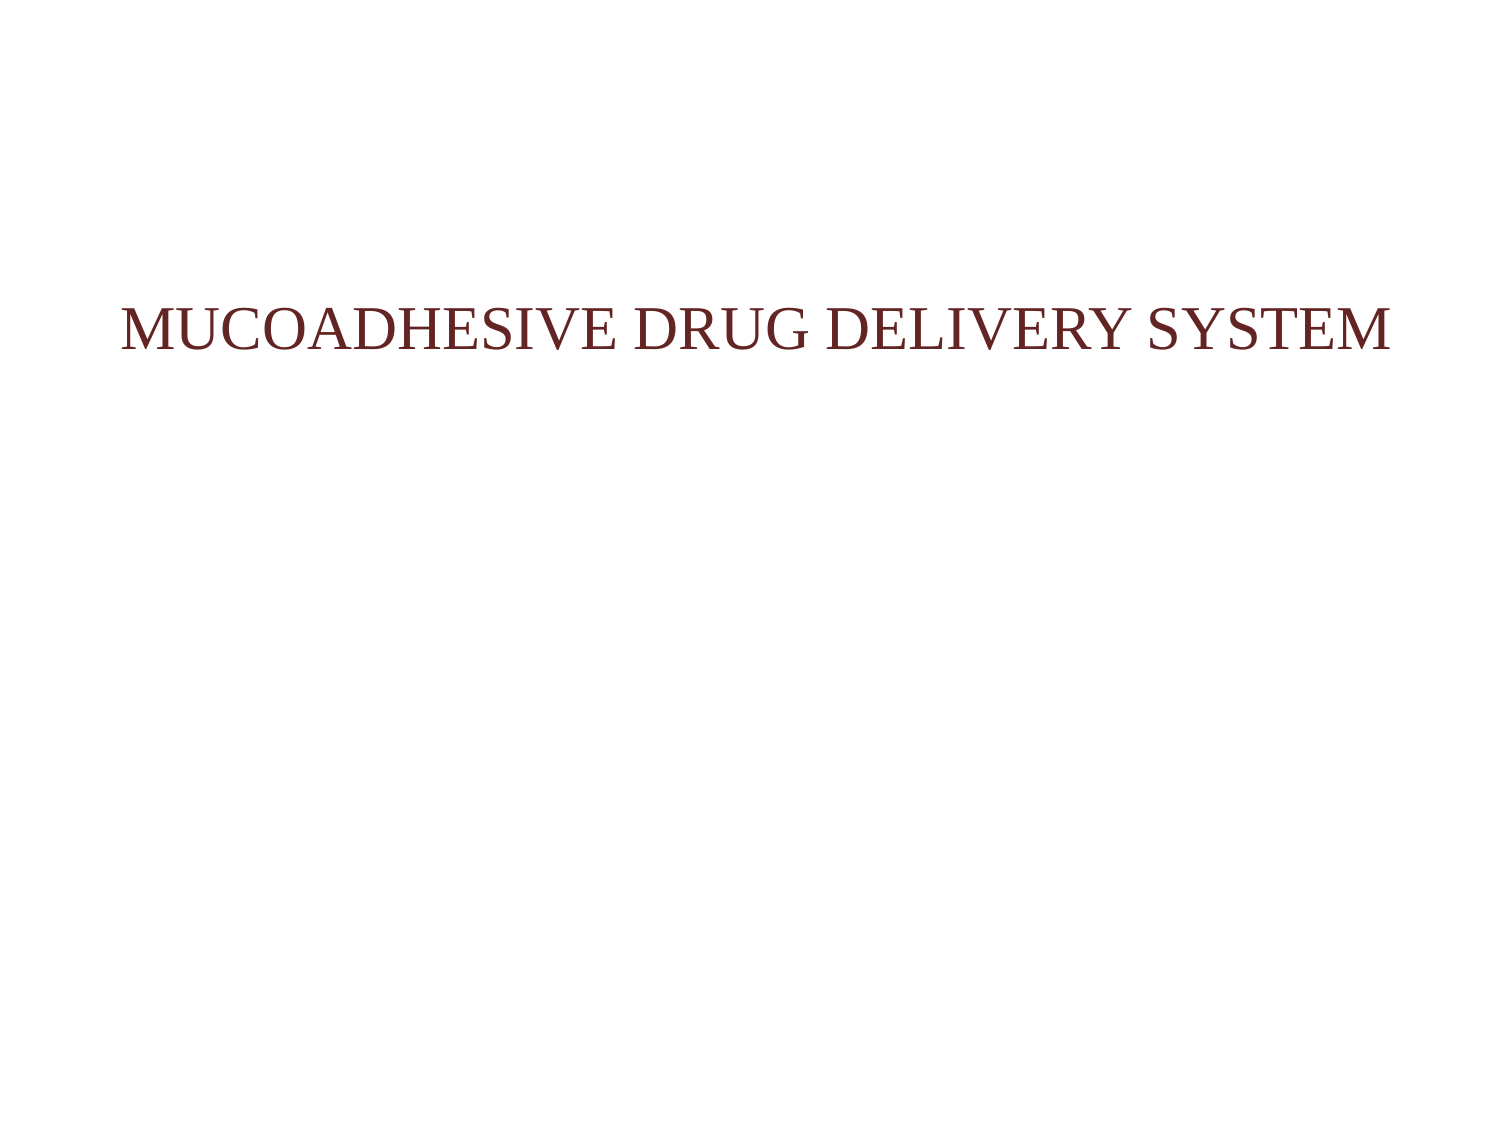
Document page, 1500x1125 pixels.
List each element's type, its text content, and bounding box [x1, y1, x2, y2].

title MUCOADHESIVE DRUG DELIVERY SYSTEM [37, 162, 1475, 675]
